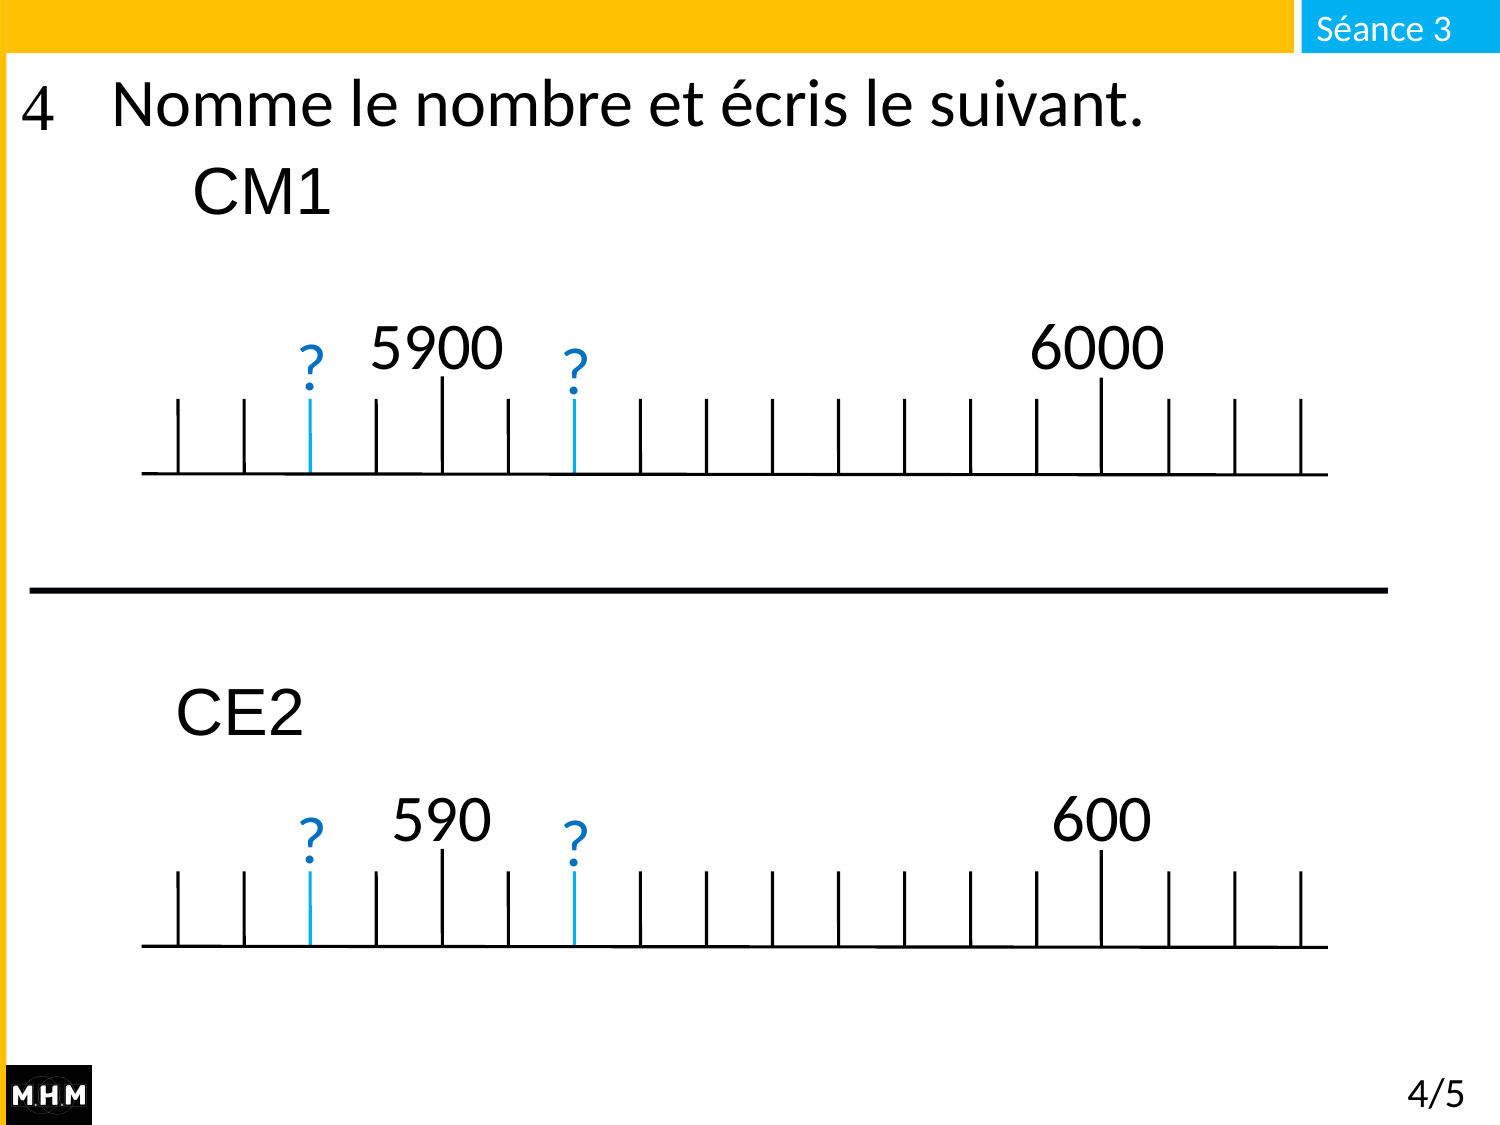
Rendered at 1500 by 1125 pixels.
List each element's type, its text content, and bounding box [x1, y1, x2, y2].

title Nomme le nombre et écris le suivant. [96, 60, 1391, 150]
picture [6, 1065, 92, 1125]
list 4/5 [1373, 1064, 1500, 1125]
text_box CE2 [160, 661, 1194, 766]
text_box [141, 767, 1328, 948]
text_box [141, 295, 1328, 476]
text_box CM1 [177, 140, 1211, 293]
